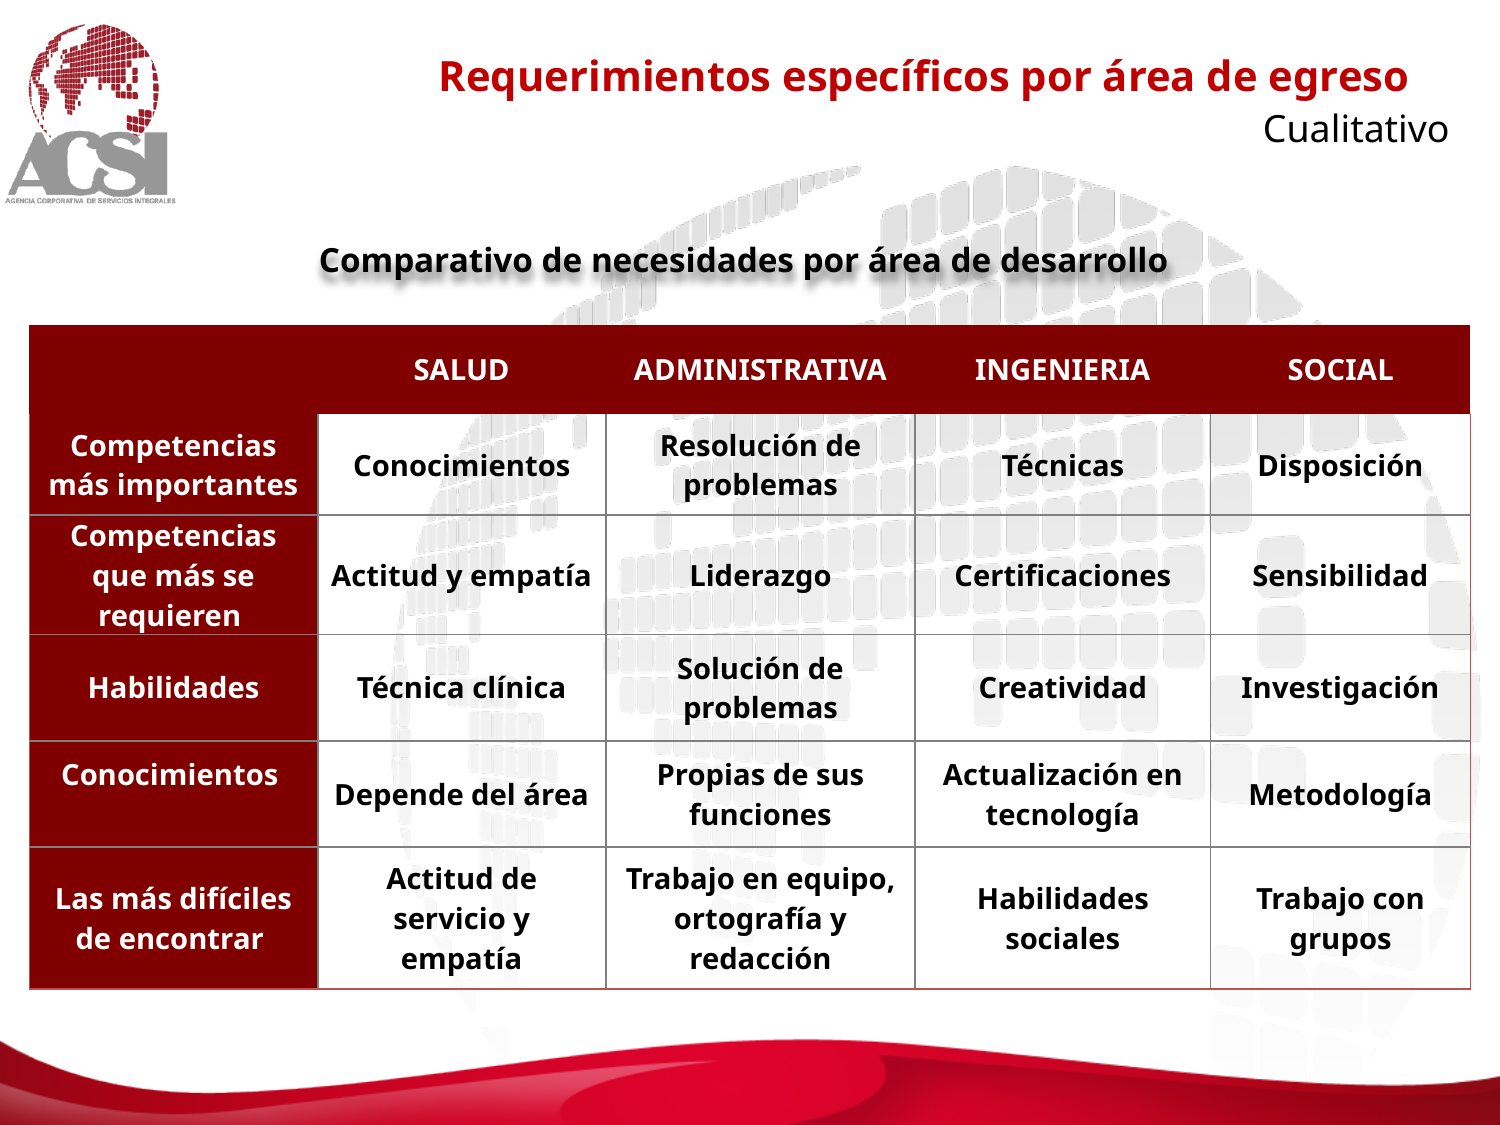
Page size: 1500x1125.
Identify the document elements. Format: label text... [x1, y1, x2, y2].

text_box Cualitativo [1248, 101, 1465, 159]
table_cell Creatividad [916, 635, 1210, 740]
picture [0, 19, 182, 208]
table_header SALUD [318, 325, 606, 414]
table_cell Trabajo con grupos [1211, 848, 1470, 988]
table_header INGENIERIA [915, 325, 1211, 414]
table_cell Habilidades [30, 635, 317, 740]
text_box Requerimientos específicos por área de egreso [348, 42, 1500, 108]
table_cell Actualización en tecnología [916, 742, 1210, 846]
table_cell Trabajo en equipo, ortografía y redacción [607, 848, 914, 988]
table_cell Actitud de servicio y empatía [319, 848, 605, 988]
table_cell Conocimientos [30, 742, 317, 846]
table_cell Competencias más importantes [30, 414, 317, 514]
table_cell Habilidades sociales [916, 848, 1210, 988]
table_header SOCIAL [1211, 325, 1470, 414]
table_cell Conocimientos [319, 414, 605, 514]
table_cell Resolución de problemas [607, 414, 914, 514]
text_box Comparativo de necesidades por área de desarrollo [29, 231, 1459, 287]
table_cell Metodología [1211, 742, 1470, 846]
table_cell Disposición [1211, 414, 1470, 514]
table_header [29, 325, 318, 414]
table_cell Las más difíciles de encontrar [30, 848, 317, 988]
table_cell Solución de problemas [607, 635, 914, 740]
table_cell Propias de sus funciones [607, 742, 914, 846]
table_cell Sensibilidad [1211, 516, 1470, 634]
table_cell Técnica clínica [319, 635, 605, 740]
picture [0, 149, 1500, 1125]
table_cell Certificaciones [916, 516, 1210, 634]
table_cell Competencias que más se requieren [30, 516, 317, 634]
table_cell Liderazgo [607, 516, 914, 634]
table_cell Investigación [1211, 635, 1470, 740]
table_cell Actitud y empatía [319, 516, 605, 634]
table_cell Depende del área [319, 742, 605, 846]
table_cell Técnicas [916, 414, 1210, 514]
table_header ADMINISTRATIVA [606, 325, 915, 414]
